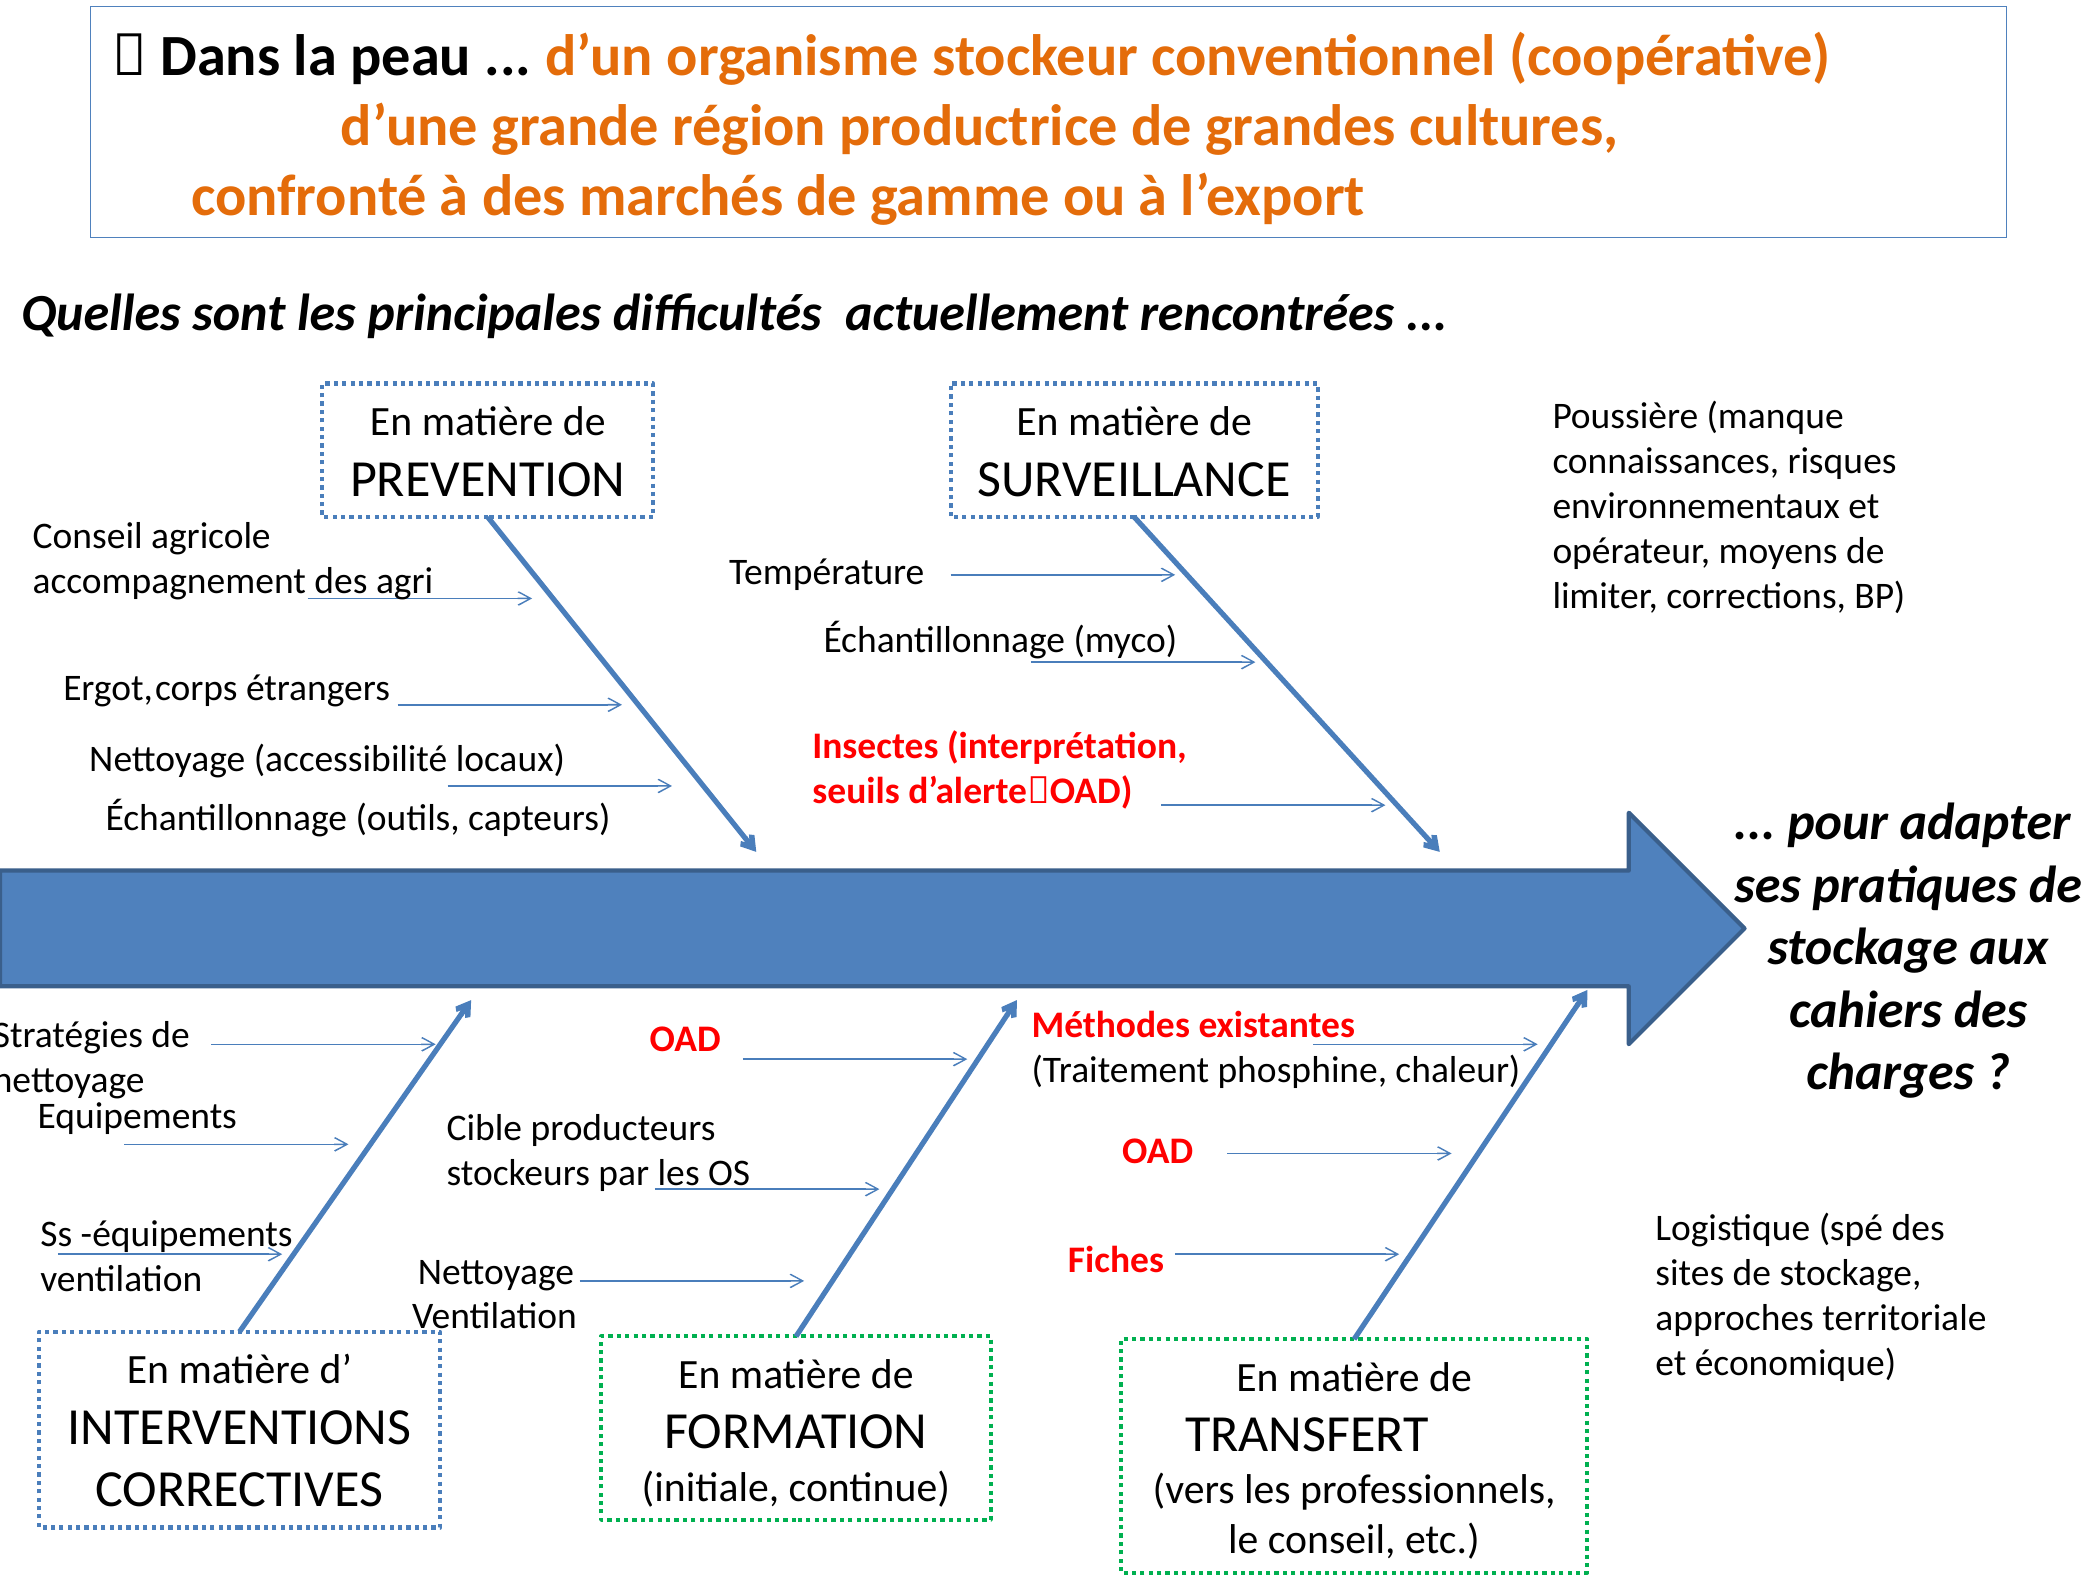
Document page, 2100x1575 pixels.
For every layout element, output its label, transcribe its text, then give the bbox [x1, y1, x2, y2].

text_box Quelles sont les principales difficultés actuellement rencontrées ... [0, 267, 1488, 352]
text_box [0, 383, 2100, 1575]
text_box  Dans la peau ... d’un organisme stockeur conventionnel (coopérative) d’une grande région productrice de grandes cultures, confronté à des marchés de gamme ou à l’export [90, 6, 2007, 238]
